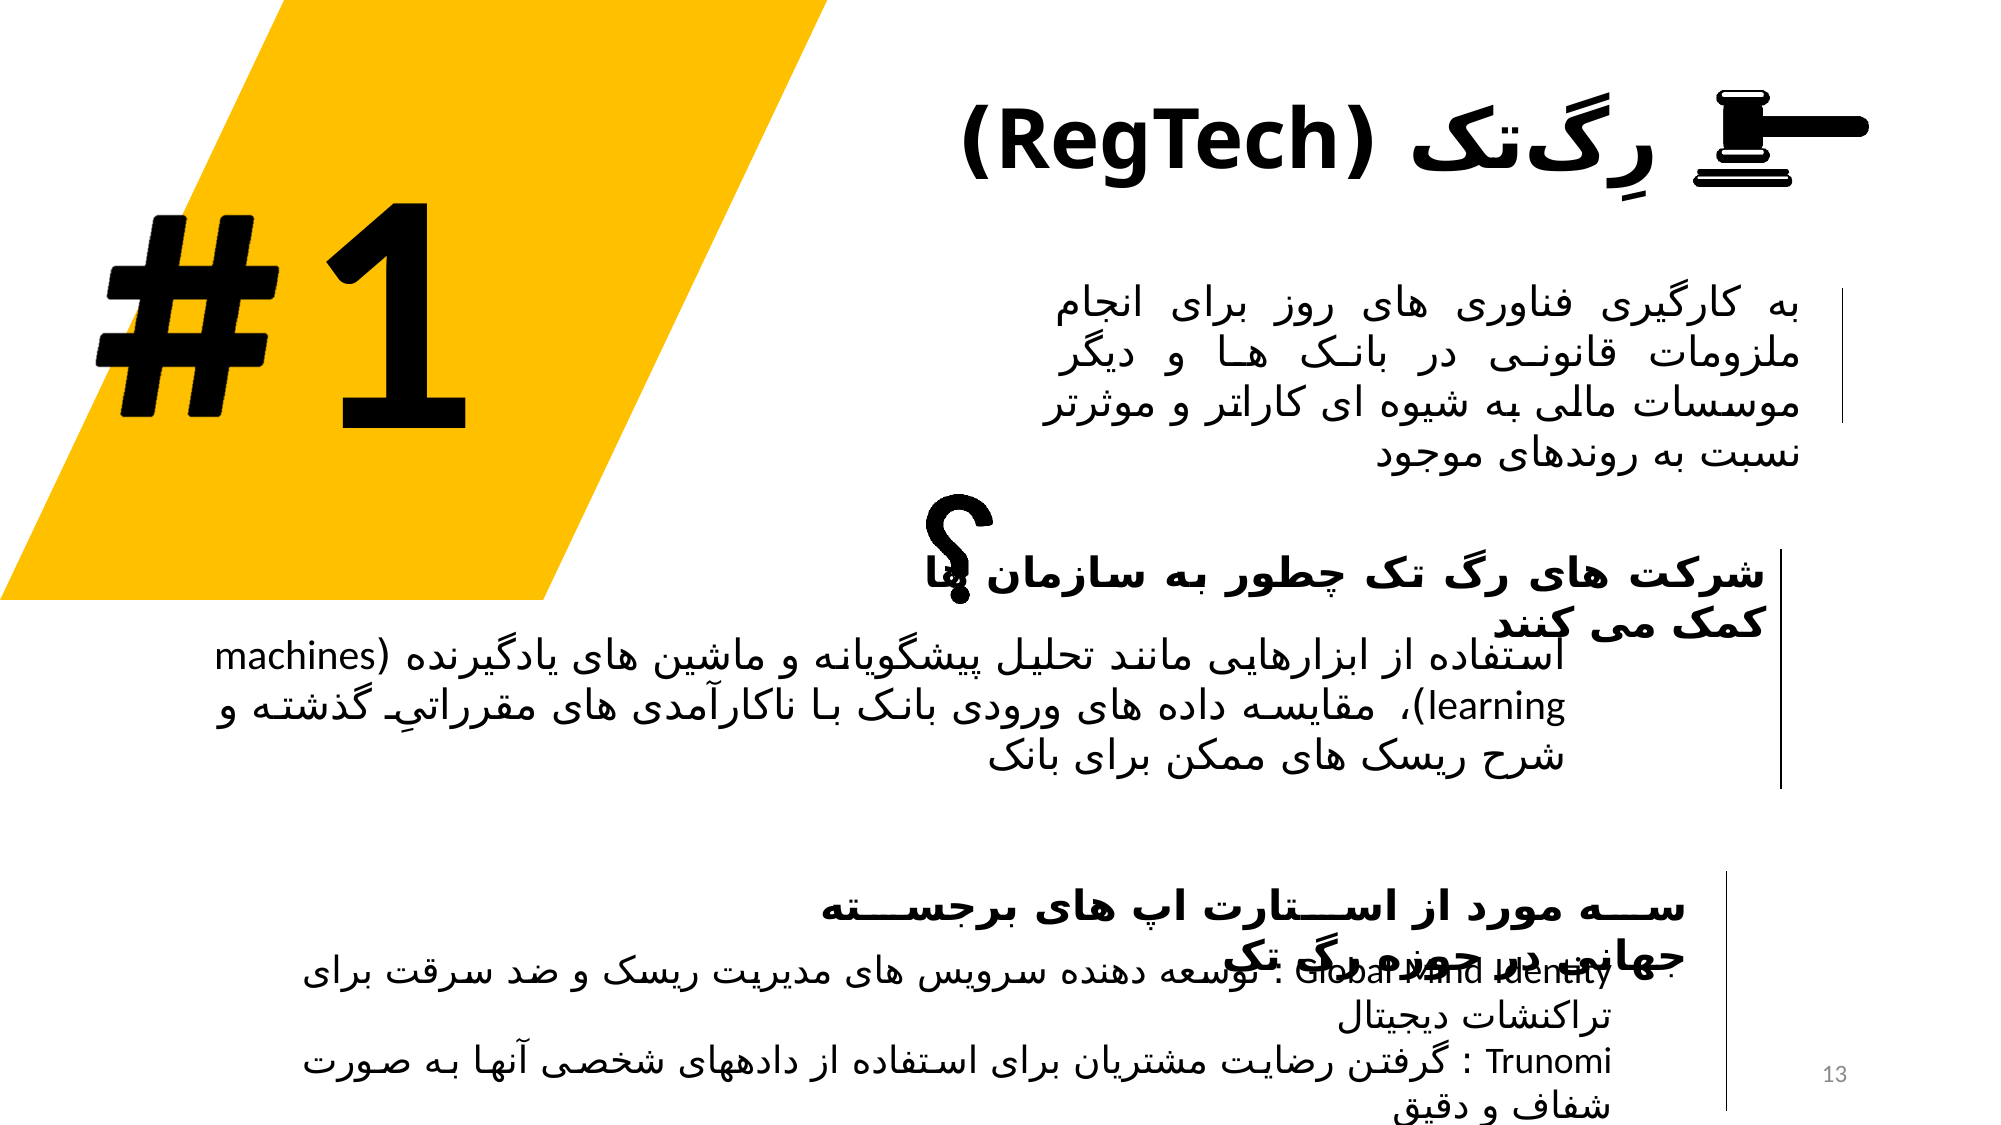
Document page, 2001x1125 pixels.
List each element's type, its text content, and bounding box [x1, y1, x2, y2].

text_box سه مورد از استارت اپ های برجسته جهانی در حوزه رگ تک [805, 871, 1703, 938]
slide_number 13 [1727, 1042, 1863, 1103]
text_box شرکت های رگ تک چطور به سازمان ها کمک می کنند [906, 538, 1782, 653]
picture [86, 206, 288, 426]
text_box به کارگیری فناوری های روز برای انجام ملزومات قانونی در بانک ها و دیگر موسسات مالی به شیوه ای کاراتر و موثرتر نسبت به روندهای موجود [1028, 267, 1817, 483]
slide_number 13 [1412, 1042, 1726, 1103]
text_box 1 [288, 226, 494, 505]
text_box [0, 226, 722, 601]
text_box رِگ‌تک (RegTech) [236, 57, 1674, 226]
picture [926, 494, 993, 604]
text_box [255, 0, 829, 57]
text_box استفاده از ابزارهایی مانند تحلیل پیشگویانه و ماشین های یادگیرنده (machines learning)، مقایسه داده های ورودی بانک با ناکارآمدی های مقرراتیِ گذشته و شرح ریسک های ممکن برای بانک [195, 620, 1581, 785]
text_box Global Mind Identity : توسعه دهنده سرویس های مدیریت ریسک و ضد سرقت برای تراکنشات دیجیتال Trunomi : گرفتن رضایت مشتریان برای استفاده از دادههای شخصی آنها به صورت شفاف و دقیق Suade : کمک به بانک ها برای ارایه گزارشات نظارتی موردنیاز بدون ایجاد خلل در ساختار بانکی [287, 938, 1703, 1125]
text_box [185, 99, 236, 206]
picture [1693, 90, 1869, 187]
